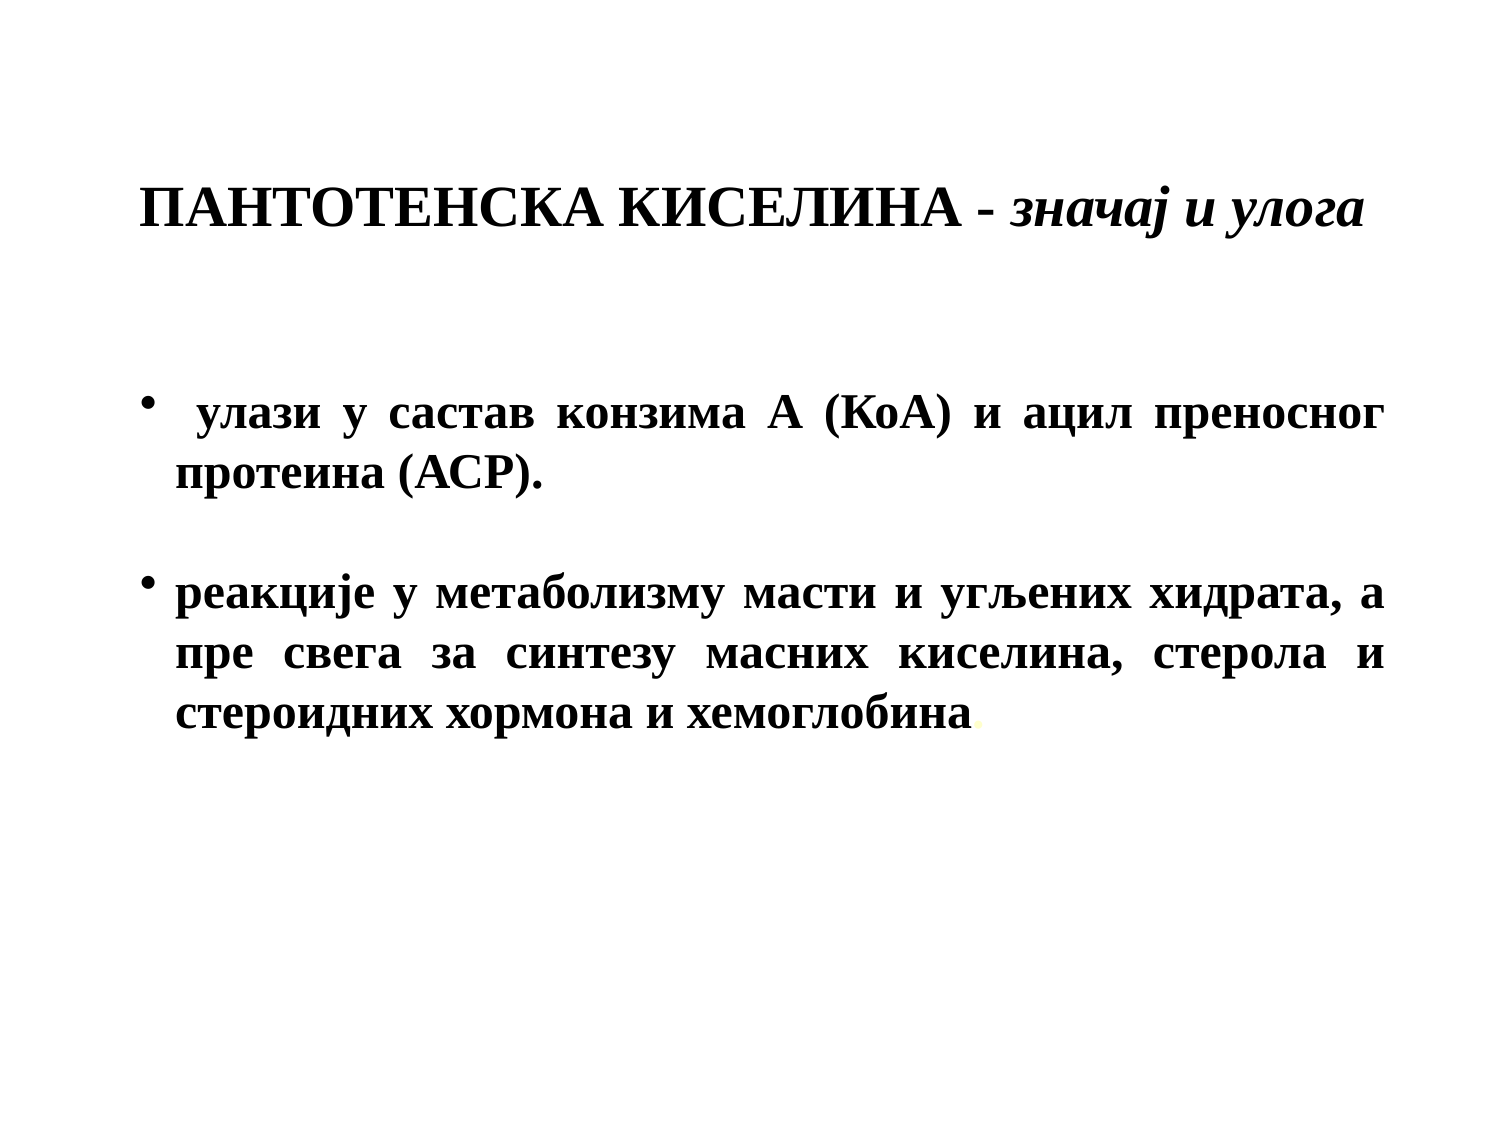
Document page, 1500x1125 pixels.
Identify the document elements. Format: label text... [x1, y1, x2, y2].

text_box ПАНТОТЕНСКА КИСЕЛИНА - значај и улога улази у састав конзима А (КоА) и ацил преносног протеина (АСР). реакције у метаболизму масти и угљених хидрата, а пре свега за синтезу масних киселина, стерола и стероидних хормона и хемоглобина. [124, 160, 1400, 806]
